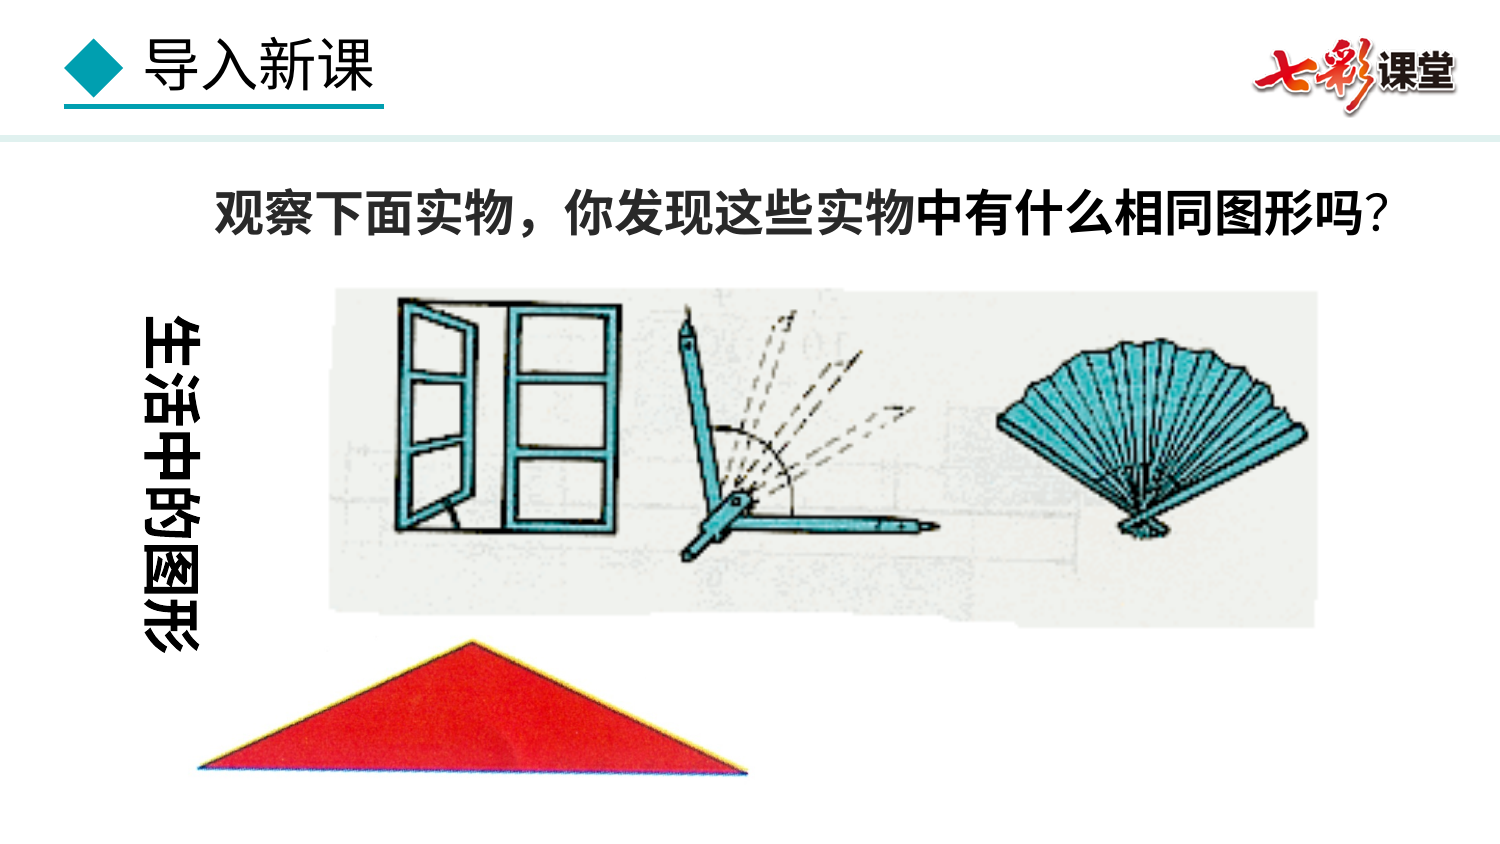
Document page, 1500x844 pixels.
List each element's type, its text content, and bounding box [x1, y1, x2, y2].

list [165, 634, 787, 788]
text_box 观察下面实物，你发现这些实物中有什么相同图形吗？ [200, 173, 1413, 249]
picture [1249, 32, 1461, 118]
picture [324, 279, 1331, 636]
